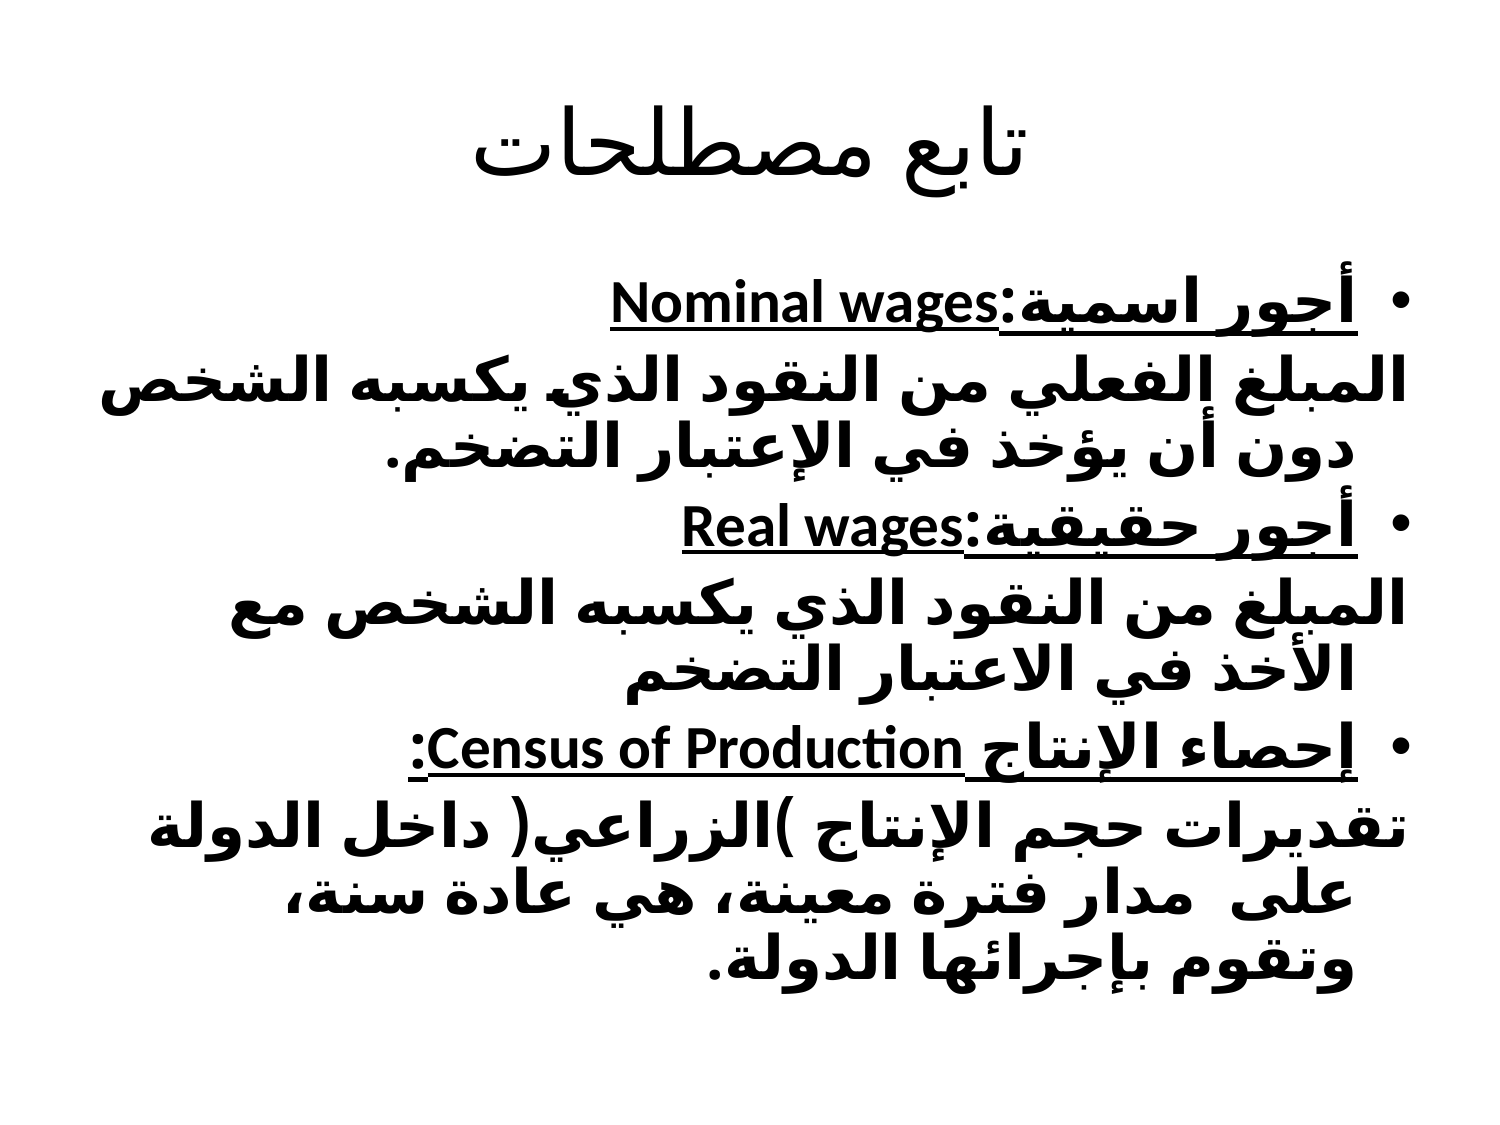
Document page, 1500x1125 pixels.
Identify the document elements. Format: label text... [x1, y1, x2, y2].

title تابع مصطلحات [75, 45, 1425, 233]
list أجور اسمية:Nominal wages المبلغ الفعلي من النقود الذي يكسبه الشخص دون أن يؤخذ في الإعتبار التضخم. أجور حقيقية:Real wages المبلغ من النقود الذي يكسبه الشخص مع الأخذ في الاعتبار التضخم إحصاء الإنتاج Census of Production: تقديرات حجم الإنتاج )الزراعي( داخل الدولة على مدار فترة معينة، هي عادة سنة، وتقوم بإجرائها الدولة. [75, 262, 1425, 1005]
